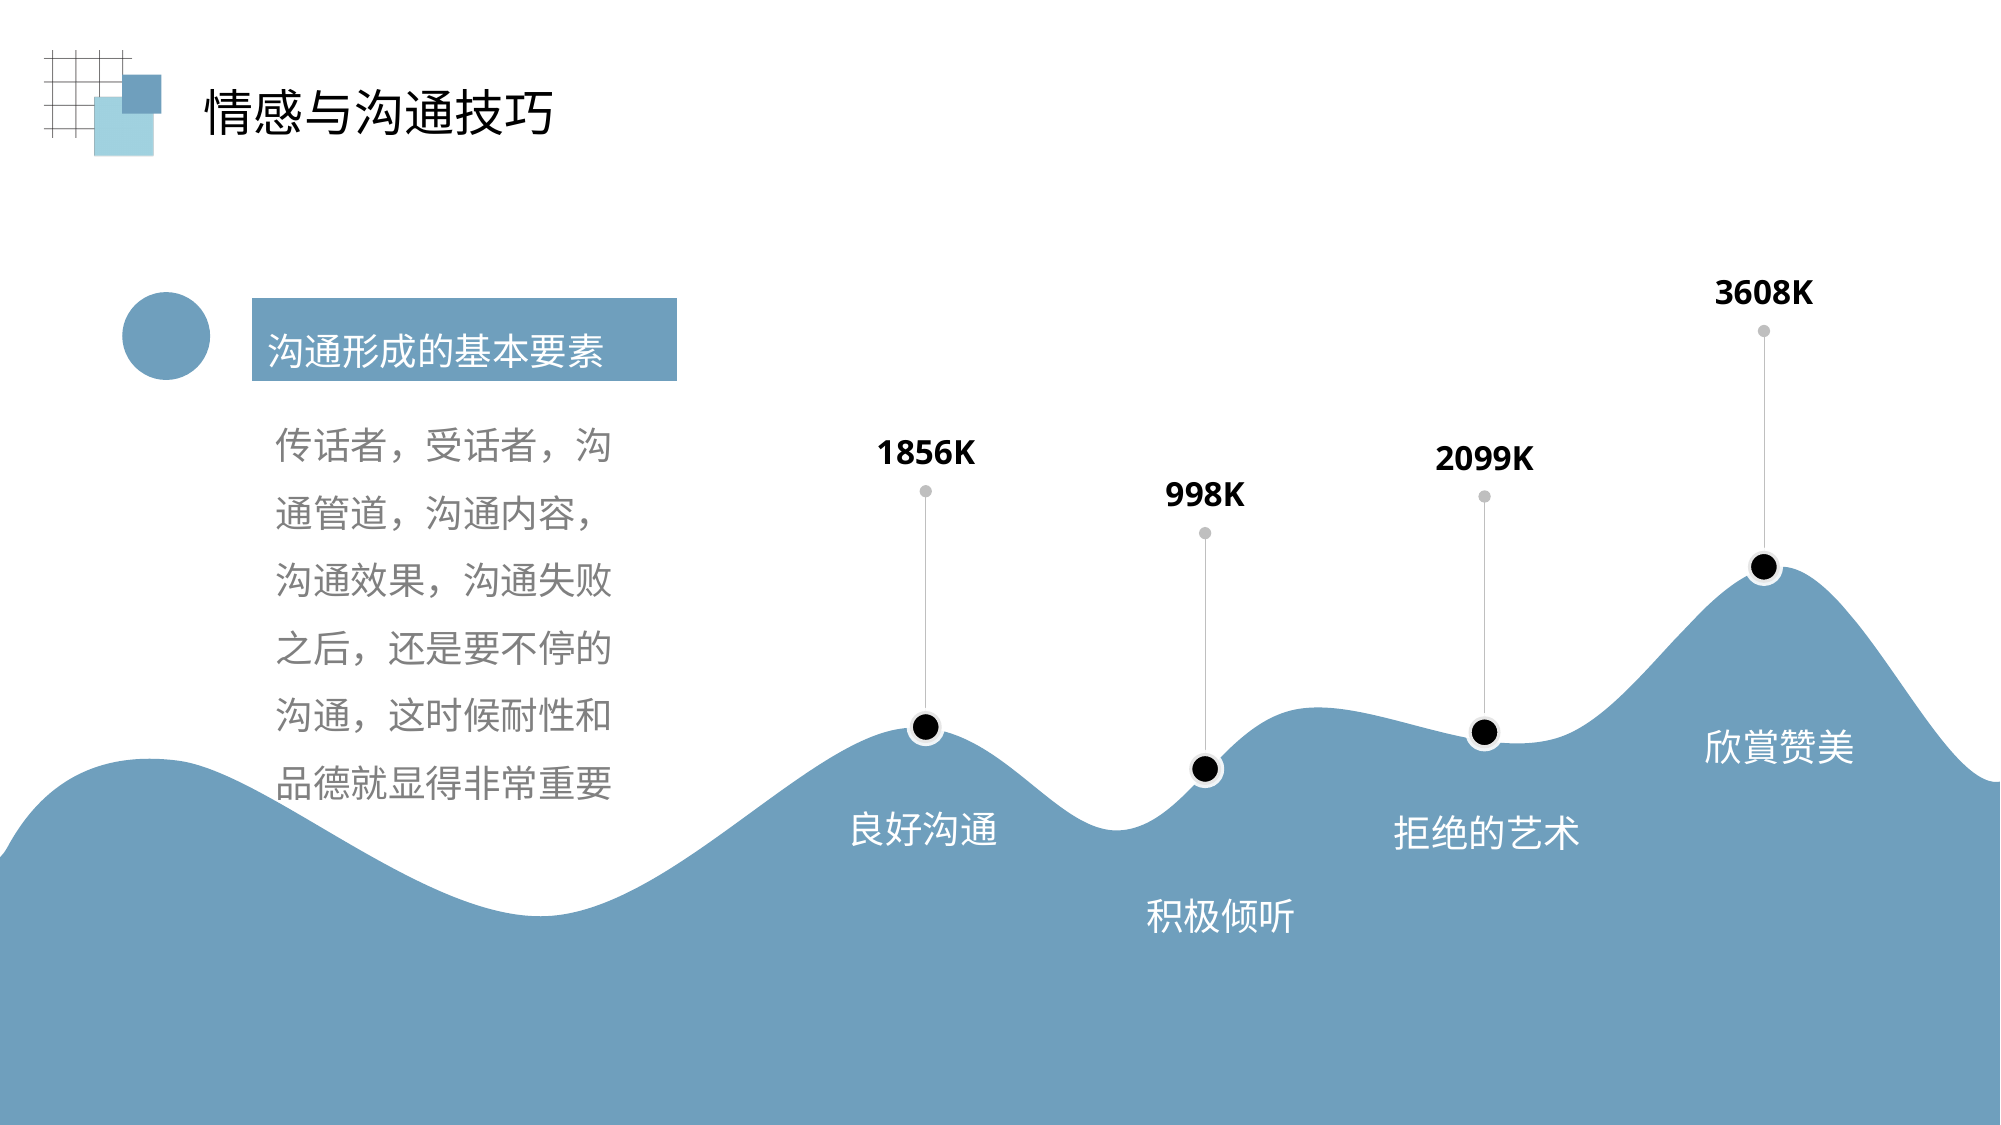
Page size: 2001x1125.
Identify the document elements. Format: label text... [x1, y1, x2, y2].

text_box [43, 50, 157, 190]
text_box 情感与沟通技巧 [189, 74, 575, 150]
text_box 拒绝的艺术 [1375, 779, 1600, 863]
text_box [122, 292, 211, 380]
text_box 1 856K [851, 414, 1001, 489]
text_box 沟通形成的基本要素 [252, 298, 677, 381]
text_box [1746, 549, 1781, 584]
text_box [1130, 456, 1280, 785]
text_box 20 99K [1410, 420, 1559, 494]
text_box [157, 73, 162, 115]
text_box [908, 710, 943, 745]
text_box [0, 565, 2000, 1125]
text_box 传话者，受话者，沟通管道，沟通内容，沟通效果，沟通失败之后，还是要不停的沟通，这时候耐性和品德就显得非常重要 [260, 392, 662, 813]
text_box [1467, 715, 1502, 750]
text_box 积极倾听 [1108, 863, 1334, 946]
text_box 良好沟通 [810, 776, 1036, 859]
text_box 欣賞赞美 [1667, 694, 1893, 777]
text_box 36 08K [1689, 254, 1839, 328]
